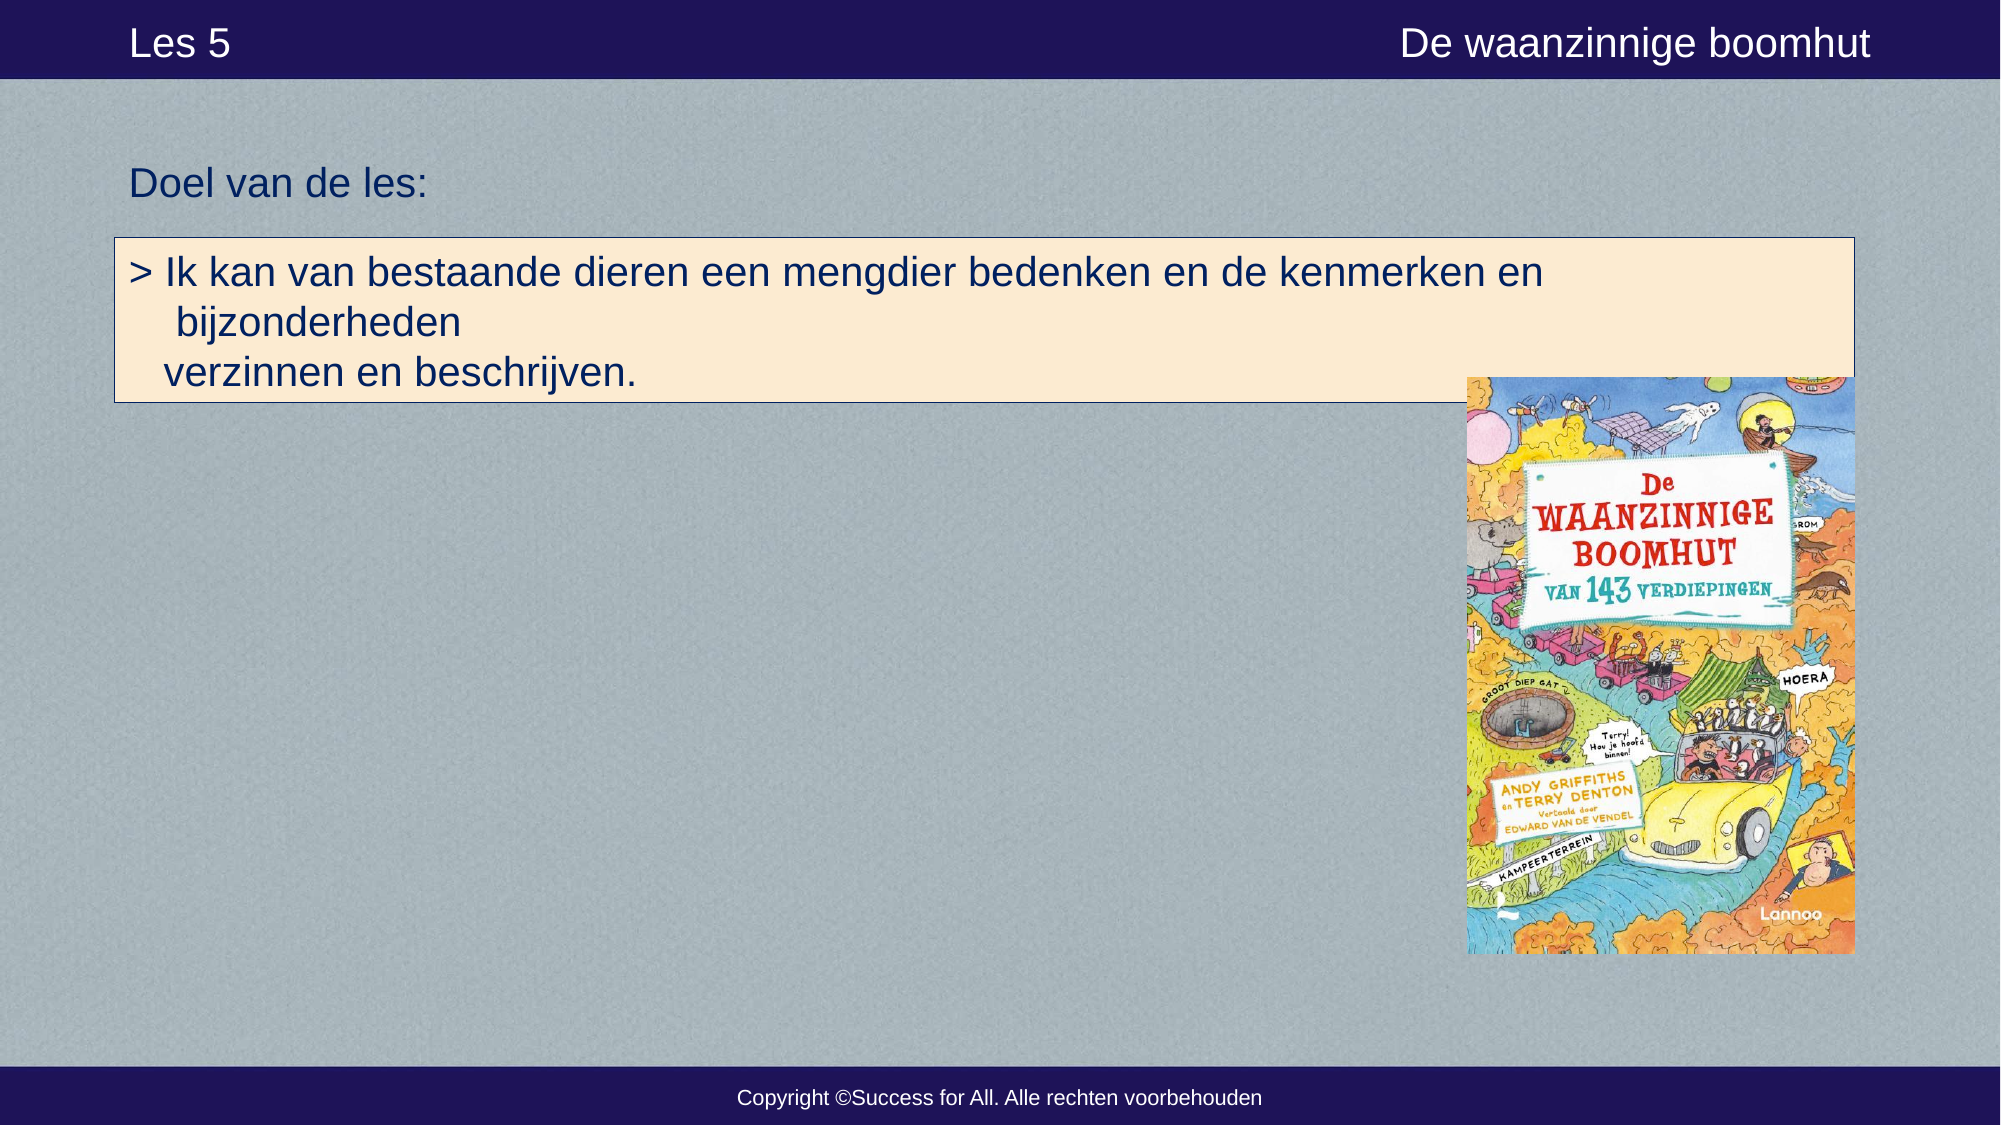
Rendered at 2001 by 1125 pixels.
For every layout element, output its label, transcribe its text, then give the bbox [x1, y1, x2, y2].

text_box Doel van de les: [113, 148, 1635, 214]
text_box De waanzinnige boomhut [999, 8, 1886, 73]
picture [0, 0, 2001, 1125]
text_box > Ik kan van bestaande dieren een mengdier bedenken en de kenmerken en bijzonderheden verzinnen en beschrijven. [114, 237, 1855, 403]
text_box Les 5 [114, 8, 354, 73]
text_box Copyright ©Success for All. Alle rechten voorbehouden [0, 1076, 2000, 1125]
